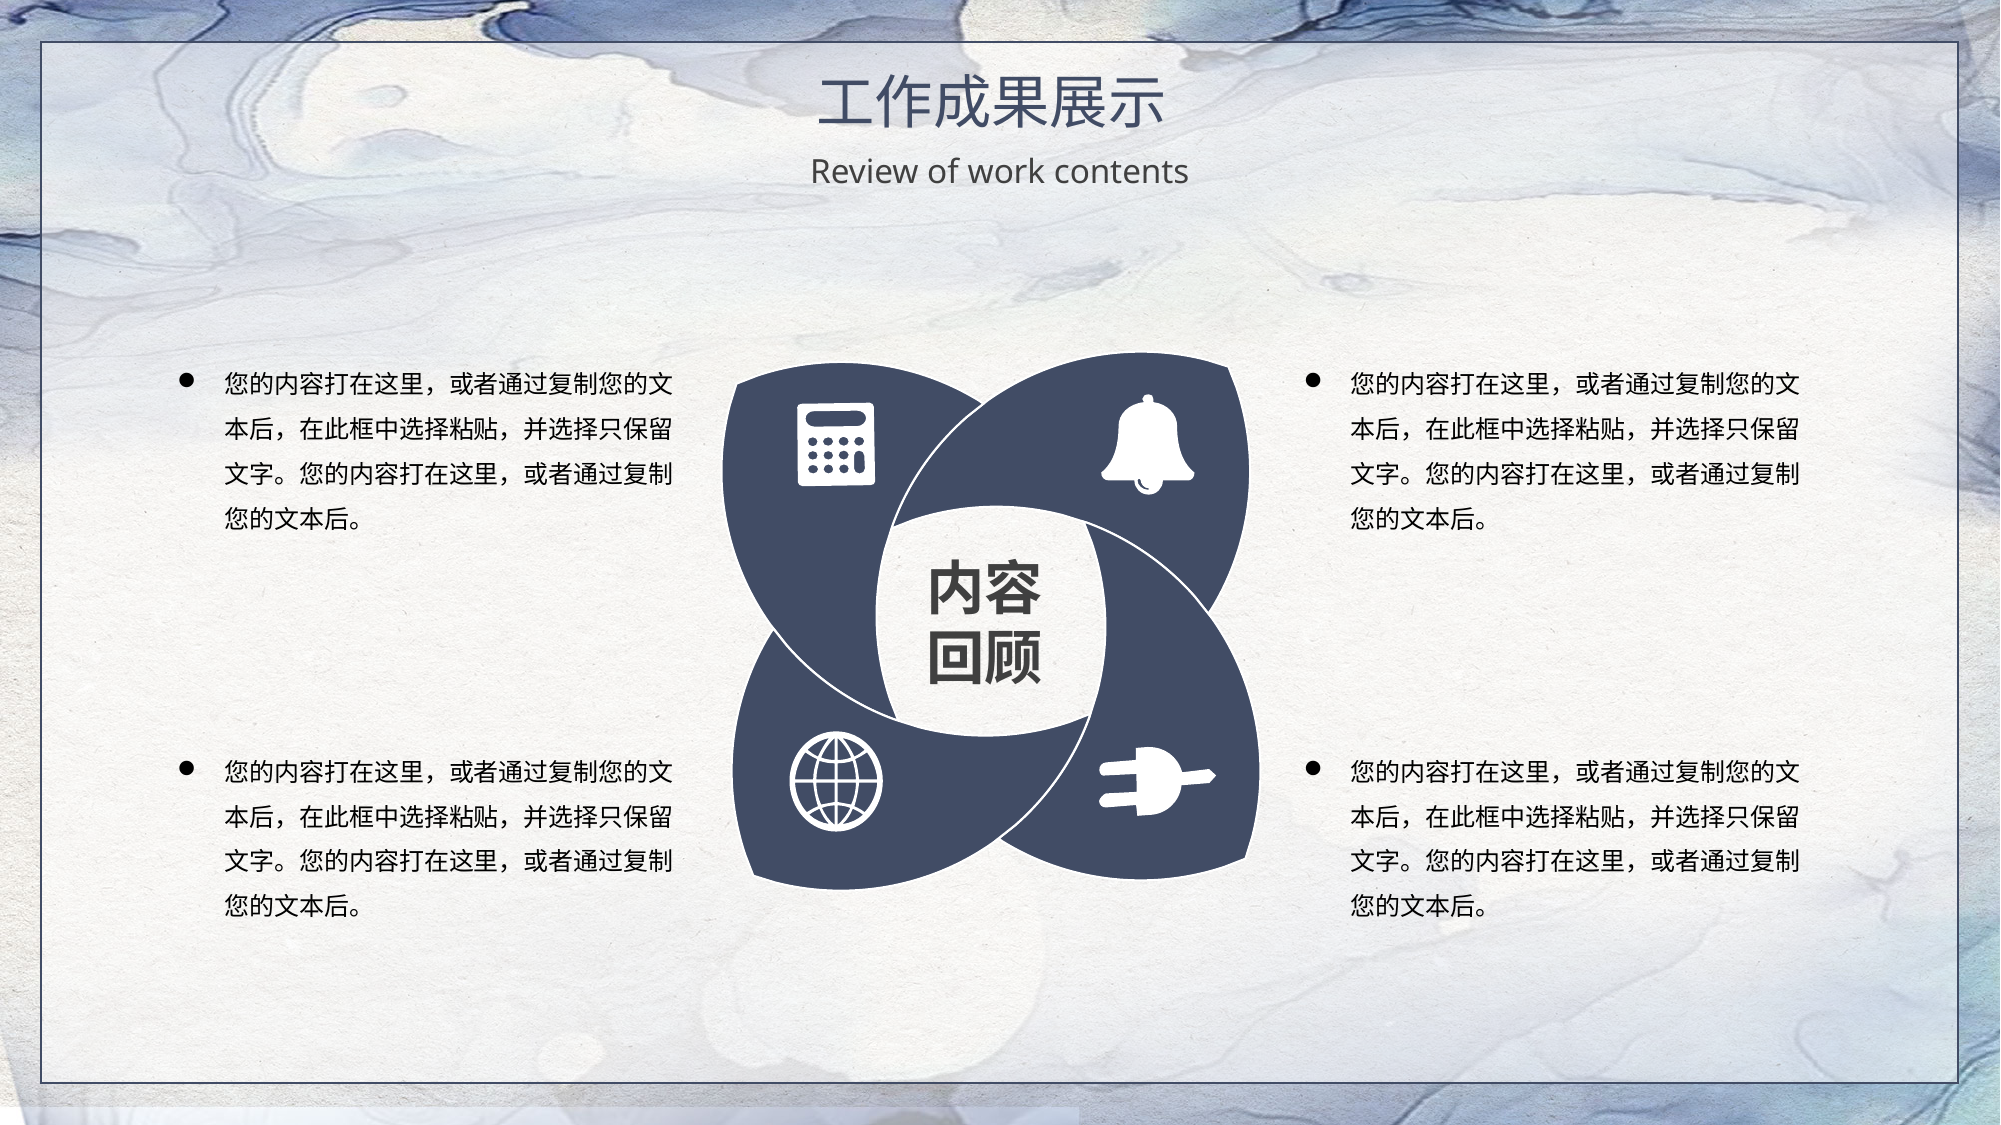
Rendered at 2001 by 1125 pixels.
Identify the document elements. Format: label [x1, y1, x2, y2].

text_box [789, 57, 1211, 199]
text_box [162, 273, 1838, 970]
picture [0, 0, 2000, 1125]
